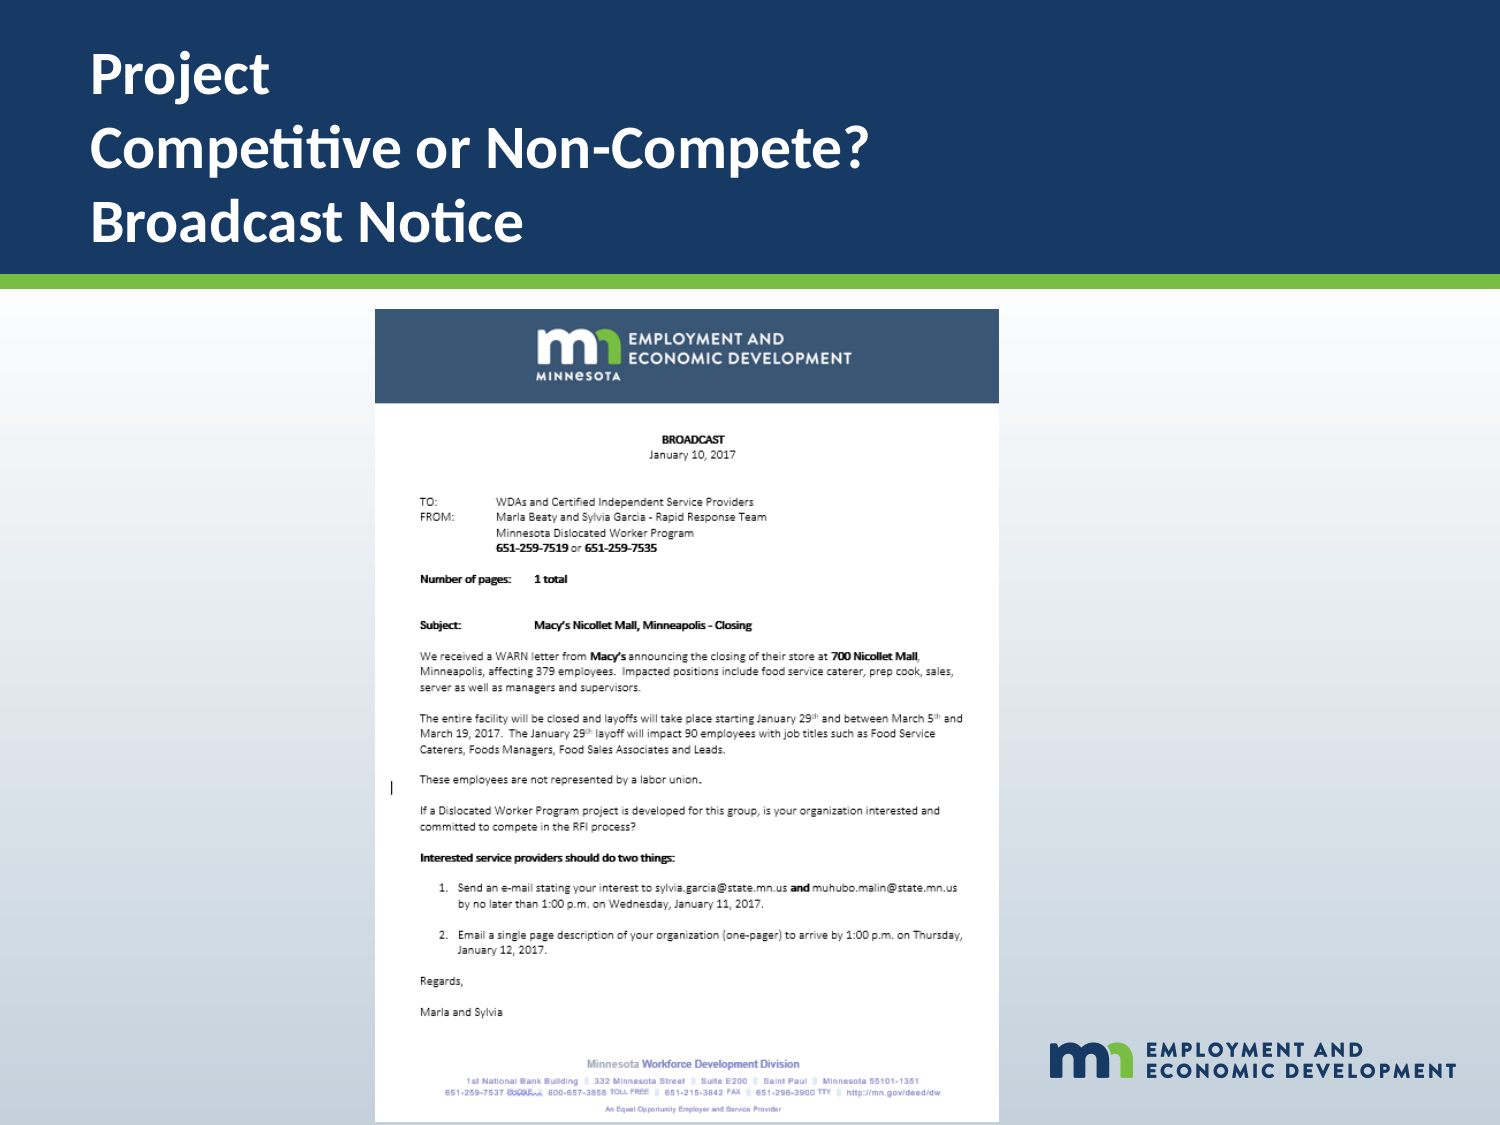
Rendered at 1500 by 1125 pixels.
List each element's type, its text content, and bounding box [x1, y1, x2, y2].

title Project Competitive or Non-Compete? Broadcast Notice [75, 24, 1425, 263]
picture [0, 0, 1500, 1125]
